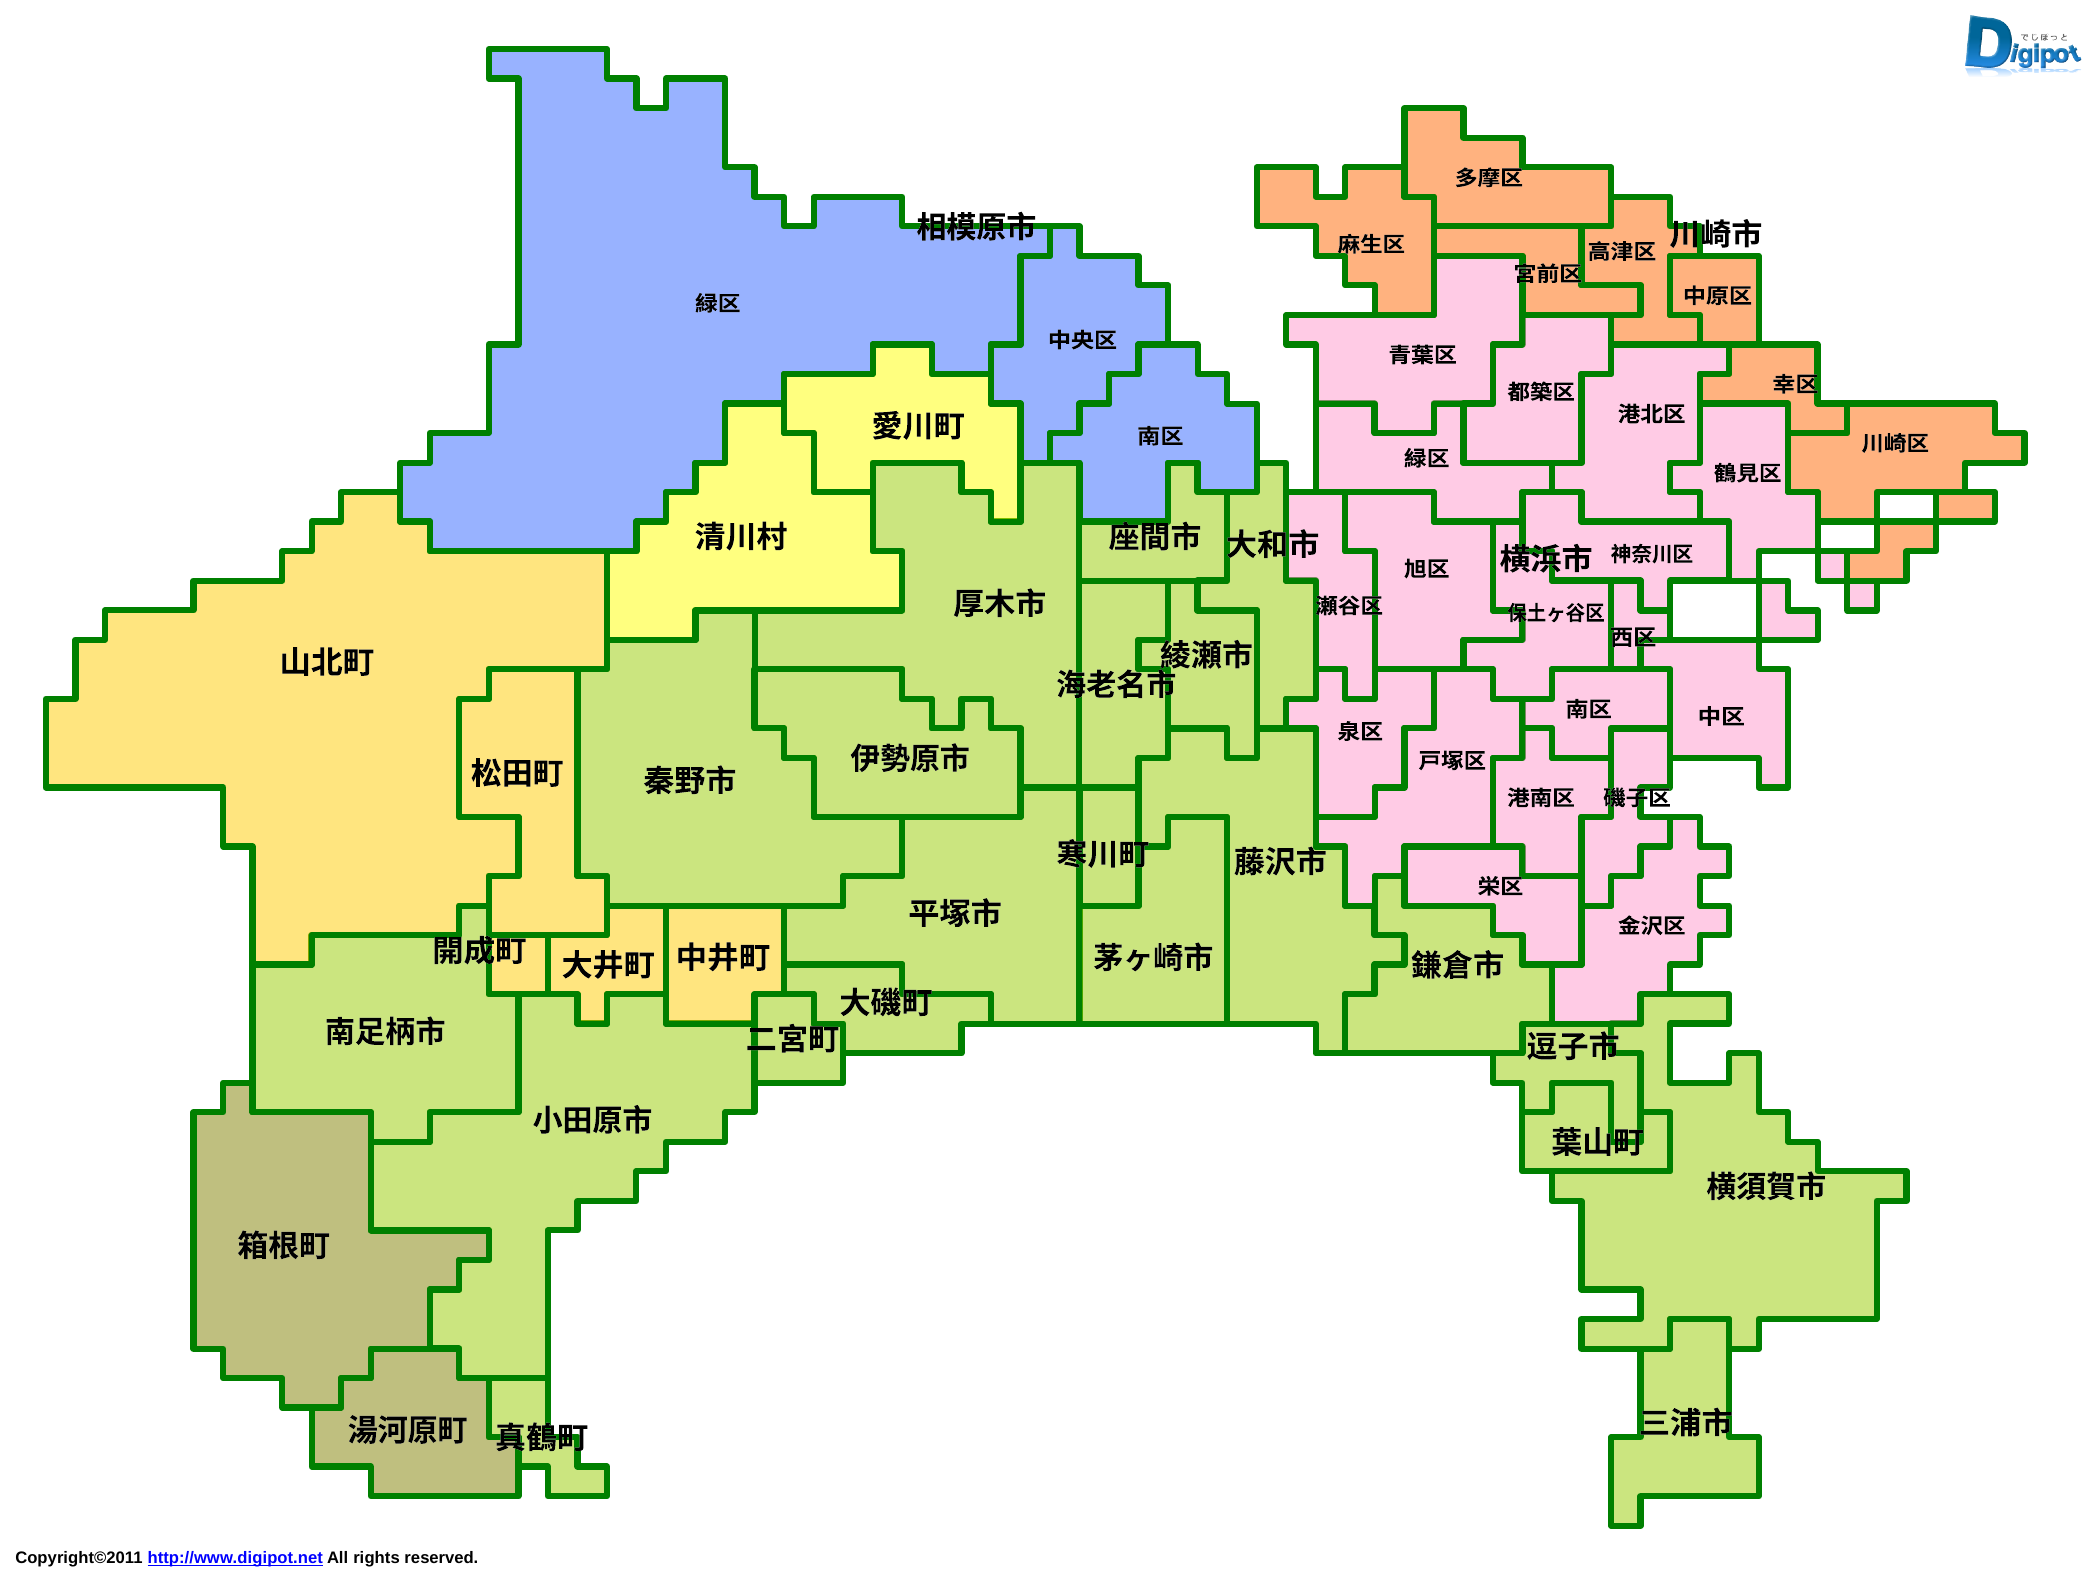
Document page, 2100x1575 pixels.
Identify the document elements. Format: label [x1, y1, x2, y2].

text_box [237, 167, 1929, 1452]
picture [1965, 15, 2082, 79]
text_box [45, 48, 2025, 1526]
